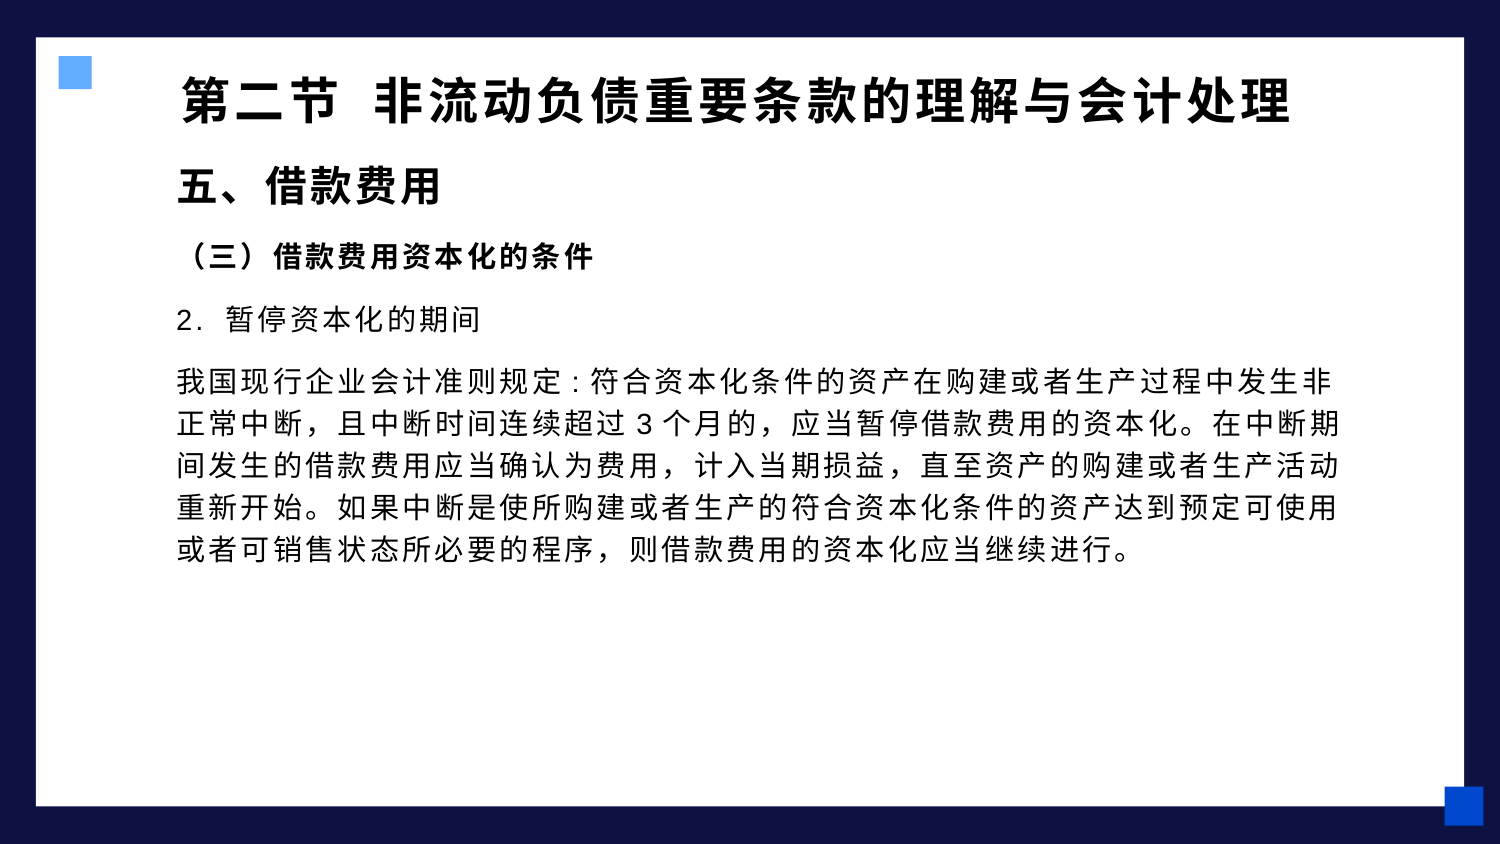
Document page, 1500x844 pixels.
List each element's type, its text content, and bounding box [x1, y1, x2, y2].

list 五、借款费用 （三）借款费用资本化的条件 2. 暂停资本化的期间 我国现行企业会计准则规定:符合资本化条件的资产在购建或者生产过程中发生非正常中断，且中断时间连续超过3个月的，应当暂停借款费用的资本化。在中断期间发生的借款费用应当确认为费用，计入当期损益，直至资产的购建或者生产活动重新开始。如果中断是使所购建或者生产的符合资本化条件的资产达到预定可使用或者可销售状态所必要的程序，则借款费用的资本化应当继续进行。 [159, 150, 1378, 575]
title 第二节 非流动负债重要条款的理解与会计处理 [141, 48, 1327, 138]
